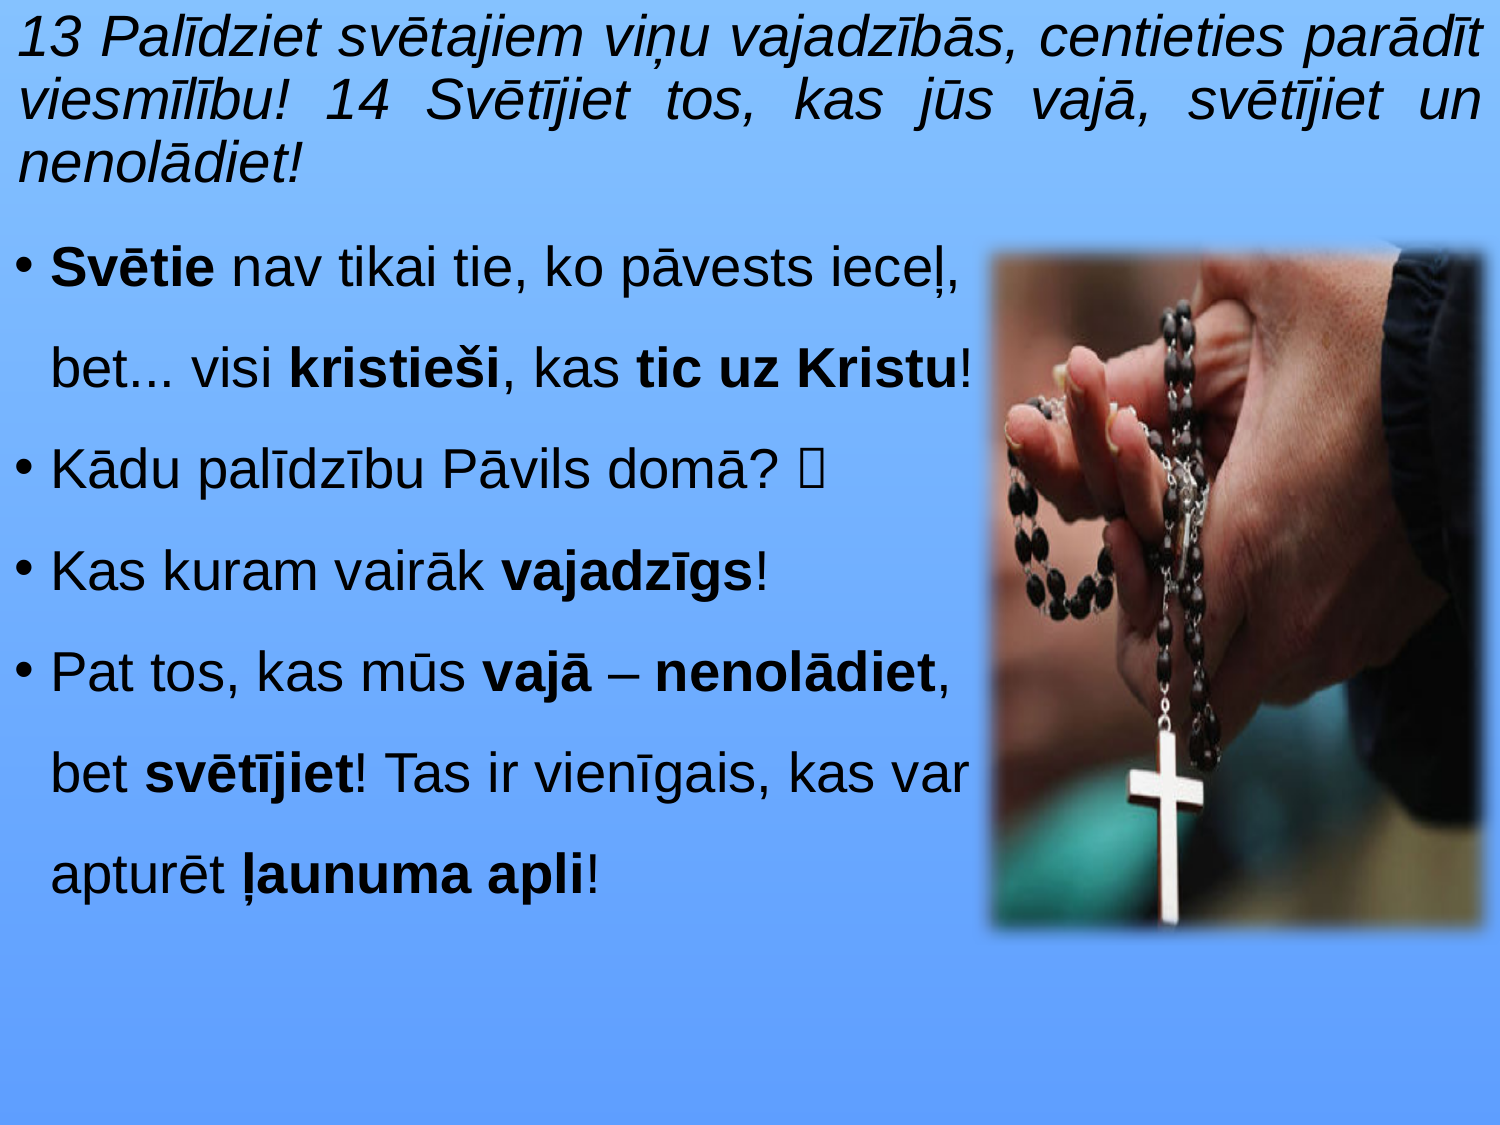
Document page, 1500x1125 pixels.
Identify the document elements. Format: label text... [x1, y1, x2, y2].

picture [972, 234, 1500, 947]
list 13 Palīdziet svētajiem viņu vajadzībās, centieties parādīt viesmīlību! 14 Svētījiet tos, kas jūs vajā, svētījiet un nenolādiet! [0, 0, 1500, 176]
text_box Svētie nav tikai tie, ko pāvests ieceļ, bet... visi kristieši, kas tic uz Kristu! Kādu palīdzību Pāvils domā?  Kas kuram vairāk vajadzīgs! Pat tos, kas mūs vajā – nenolādiet, bet svētījiet! Tas ir vienīgais, kas var apturēt ļaunuma apli! [0, 188, 1032, 913]
